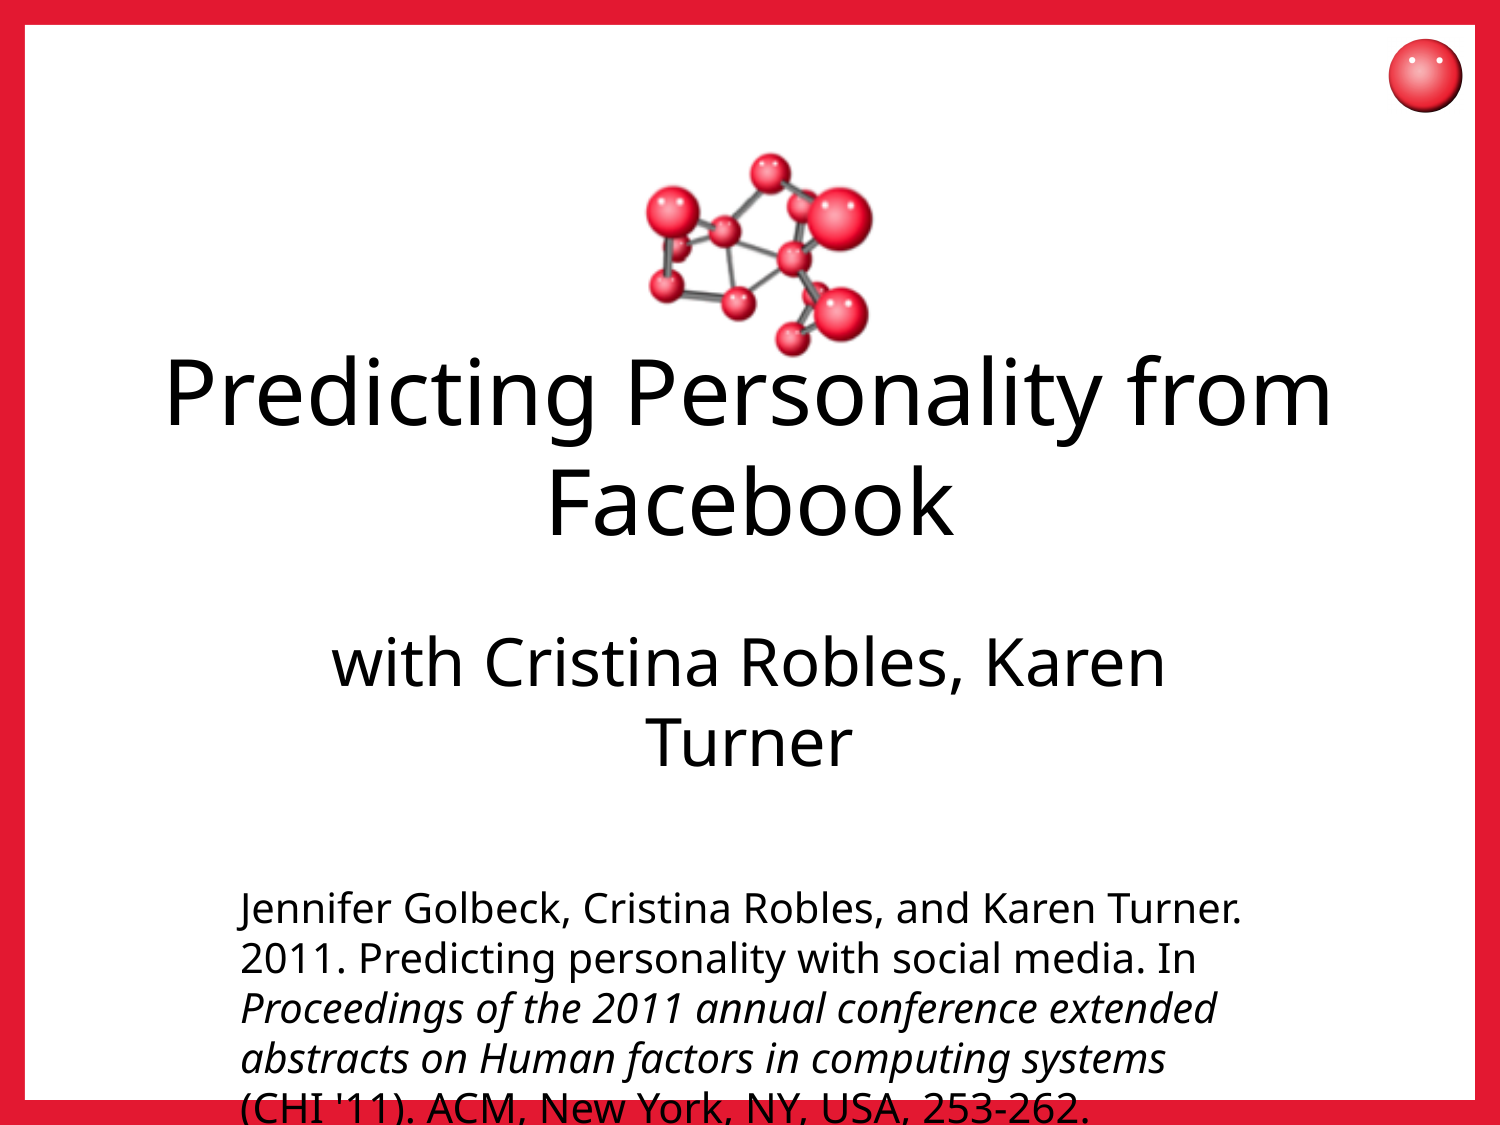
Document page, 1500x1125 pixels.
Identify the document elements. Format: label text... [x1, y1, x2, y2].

title Predicting Personality from Facebook [112, 349, 1388, 538]
picture [624, 144, 913, 349]
picture [1387, 37, 1464, 114]
subtitle with Cristina Robles, Karen Turner Jennifer Golbeck, Cristina Robles, and Karen Turner. 2011. Predicting personality with social media. In Proceedings of the 2011 annual conference extended abstracts on Human factors in computing systems (CHI '11). ACM, New York, NY, USA, 253-262. [224, 612, 1276, 901]
